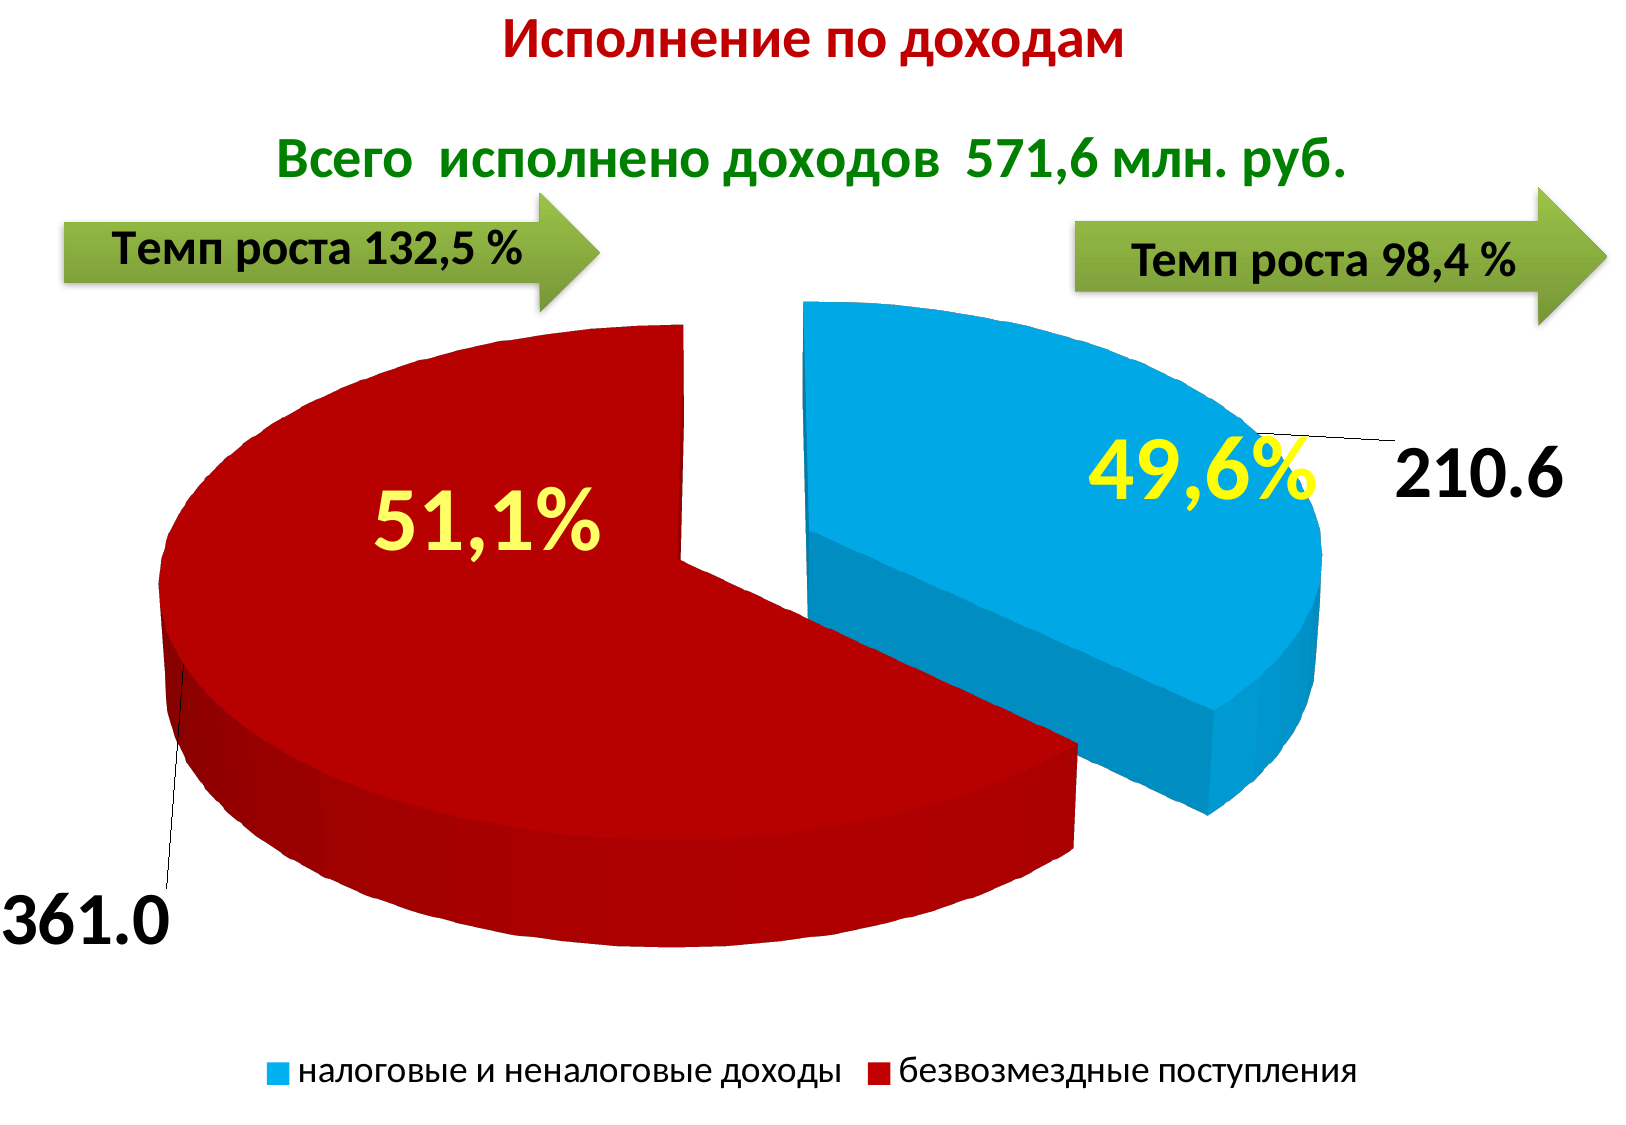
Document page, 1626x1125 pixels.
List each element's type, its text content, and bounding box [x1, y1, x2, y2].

title Исполнение по доходам [81, 0, 1561, 69]
chart [0, 87, 1625, 1101]
